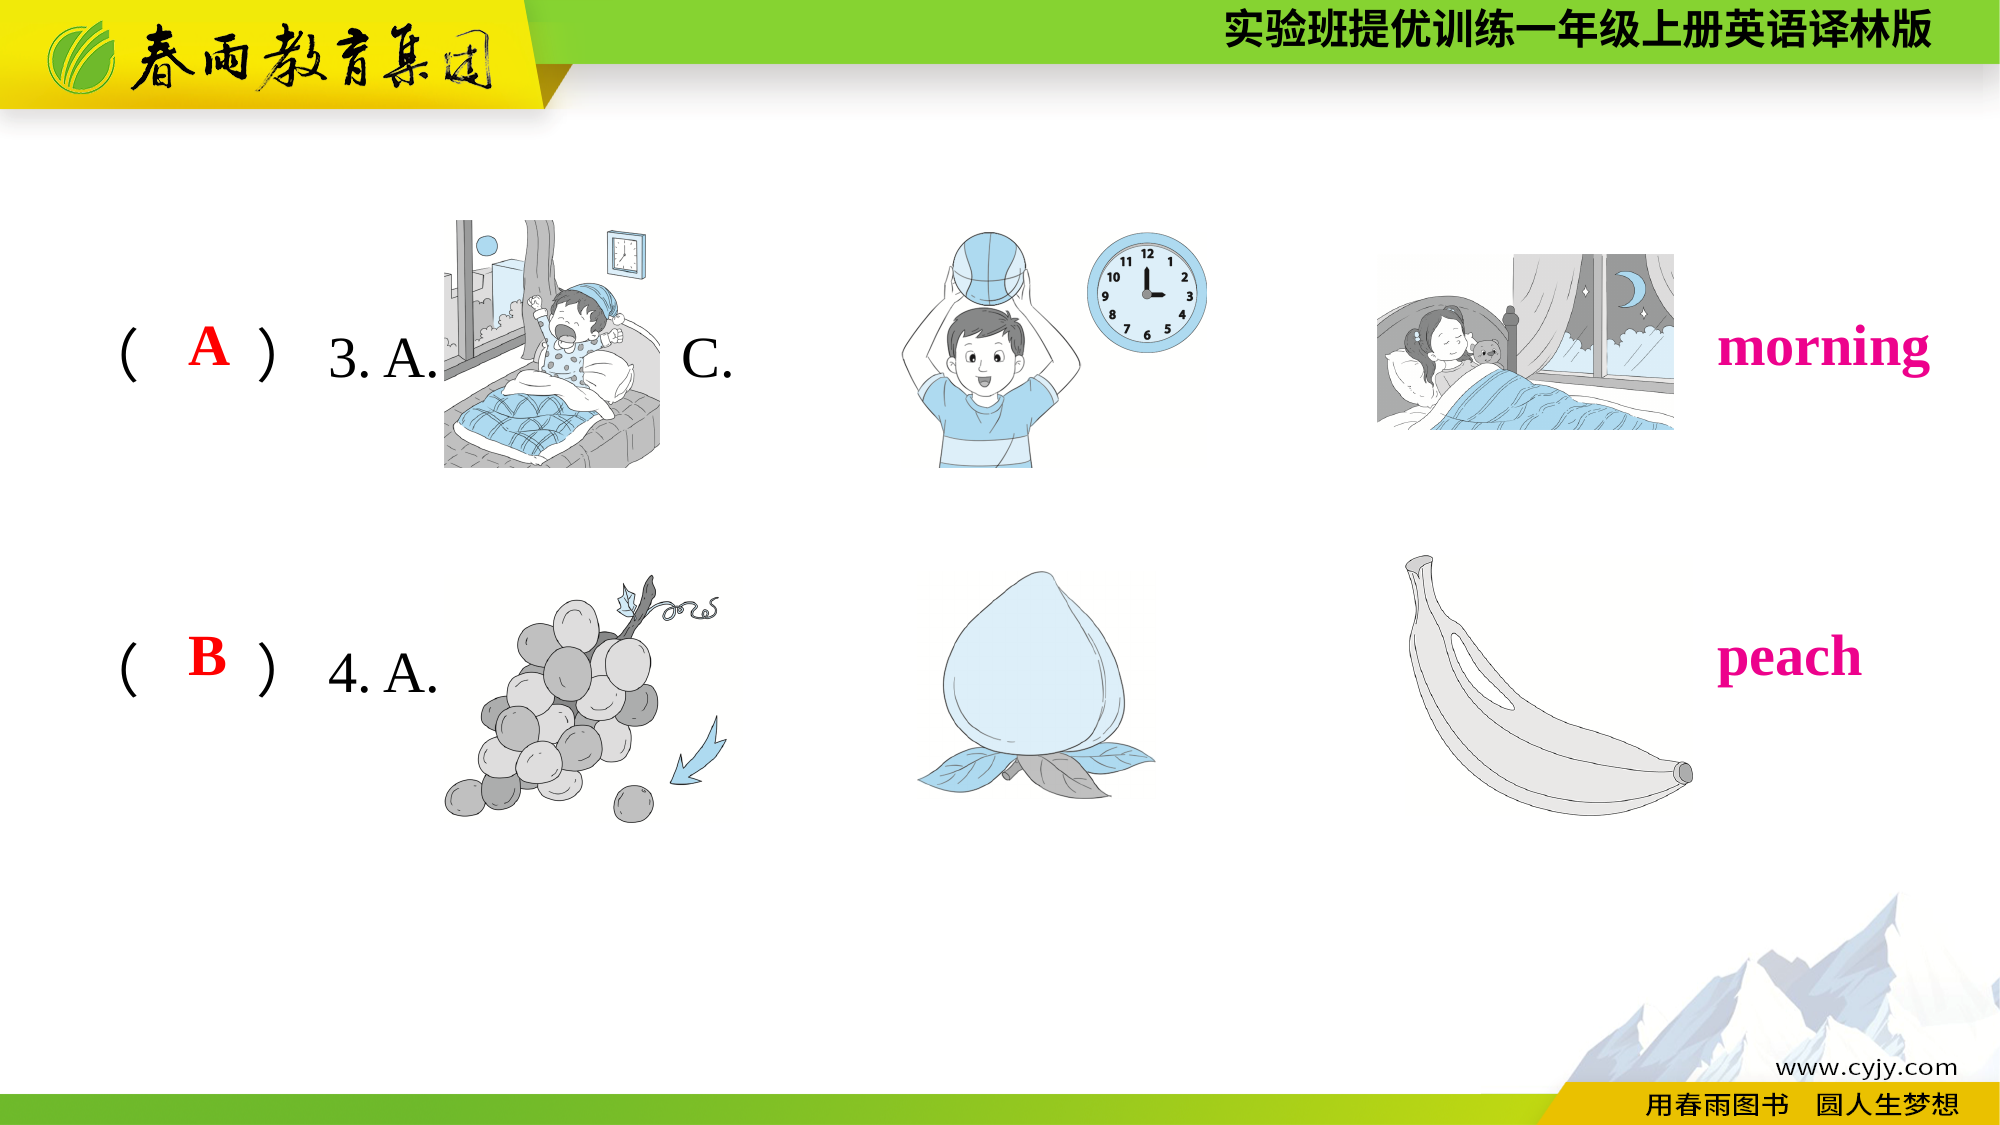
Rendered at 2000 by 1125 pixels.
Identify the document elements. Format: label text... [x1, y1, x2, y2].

text_box A [173, 299, 246, 385]
text_box morning [1702, 299, 1947, 384]
picture [0, 0, 2000, 1125]
text_box peach [1702, 609, 1878, 694]
list （ ）3. A. B. C. （ ）4. A. B. C. [66, 276, 1951, 716]
text_box B [173, 609, 242, 695]
